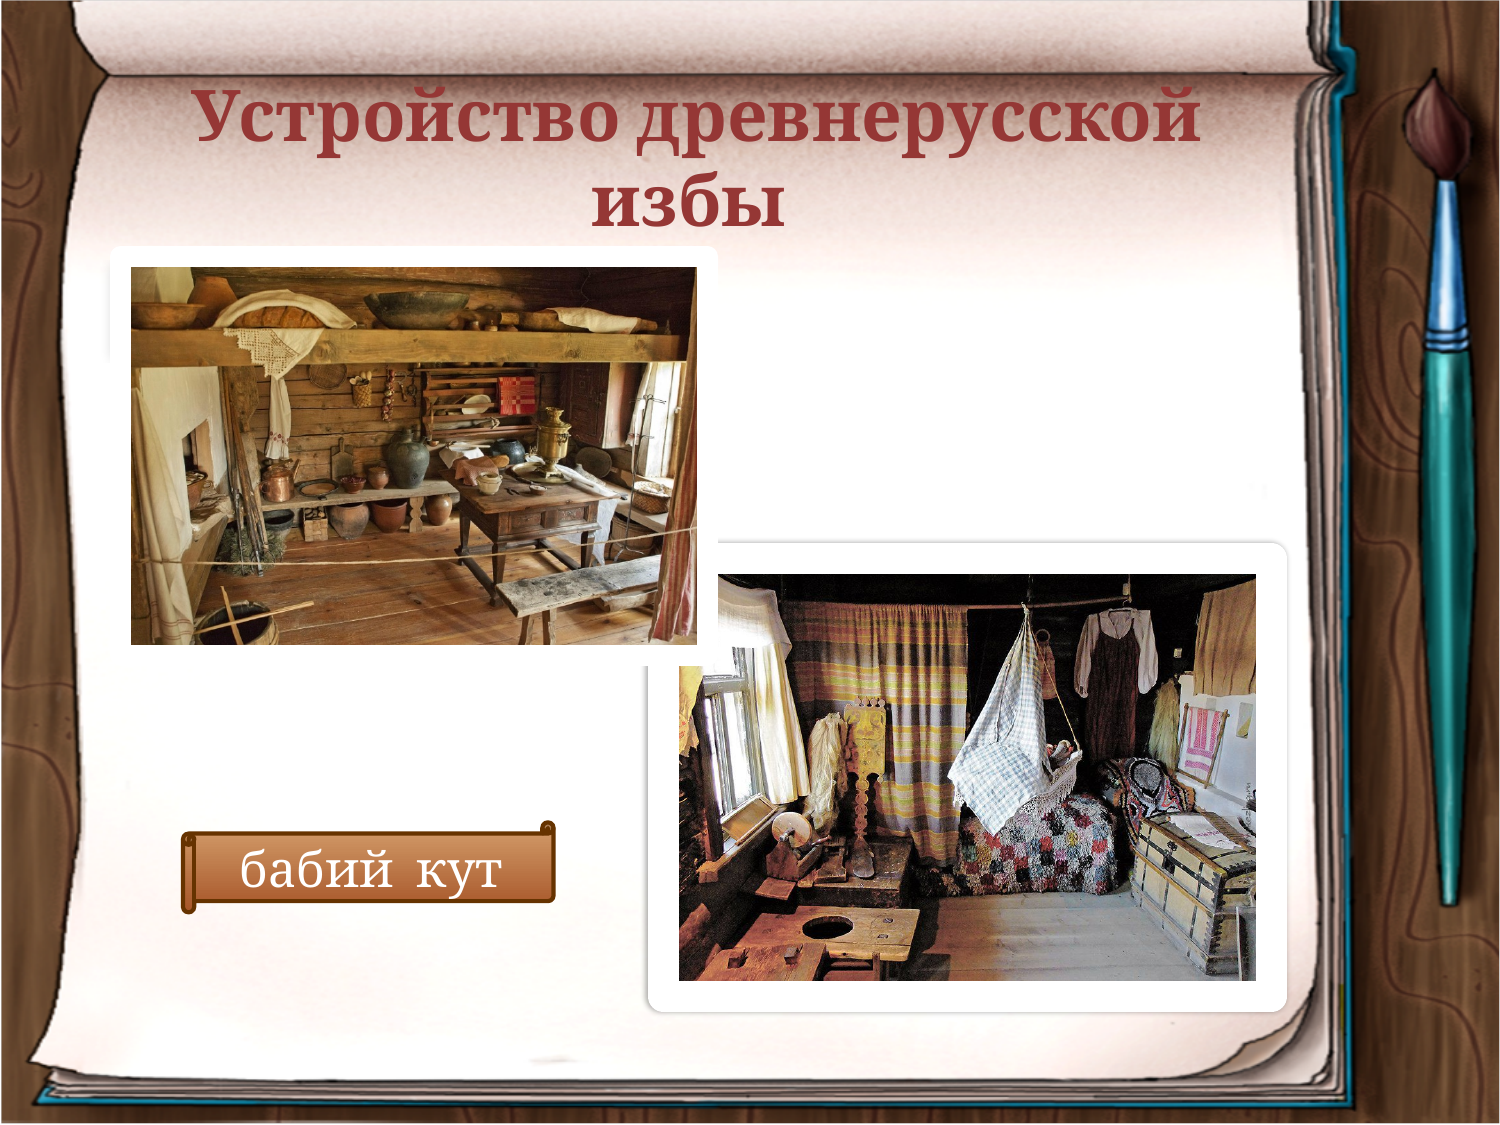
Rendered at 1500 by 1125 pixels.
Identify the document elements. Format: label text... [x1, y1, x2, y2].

text_box бабий кут [180, 820, 556, 915]
picture [0, 0, 1500, 1125]
title Устройство древнерусской избы [100, 61, 1294, 249]
